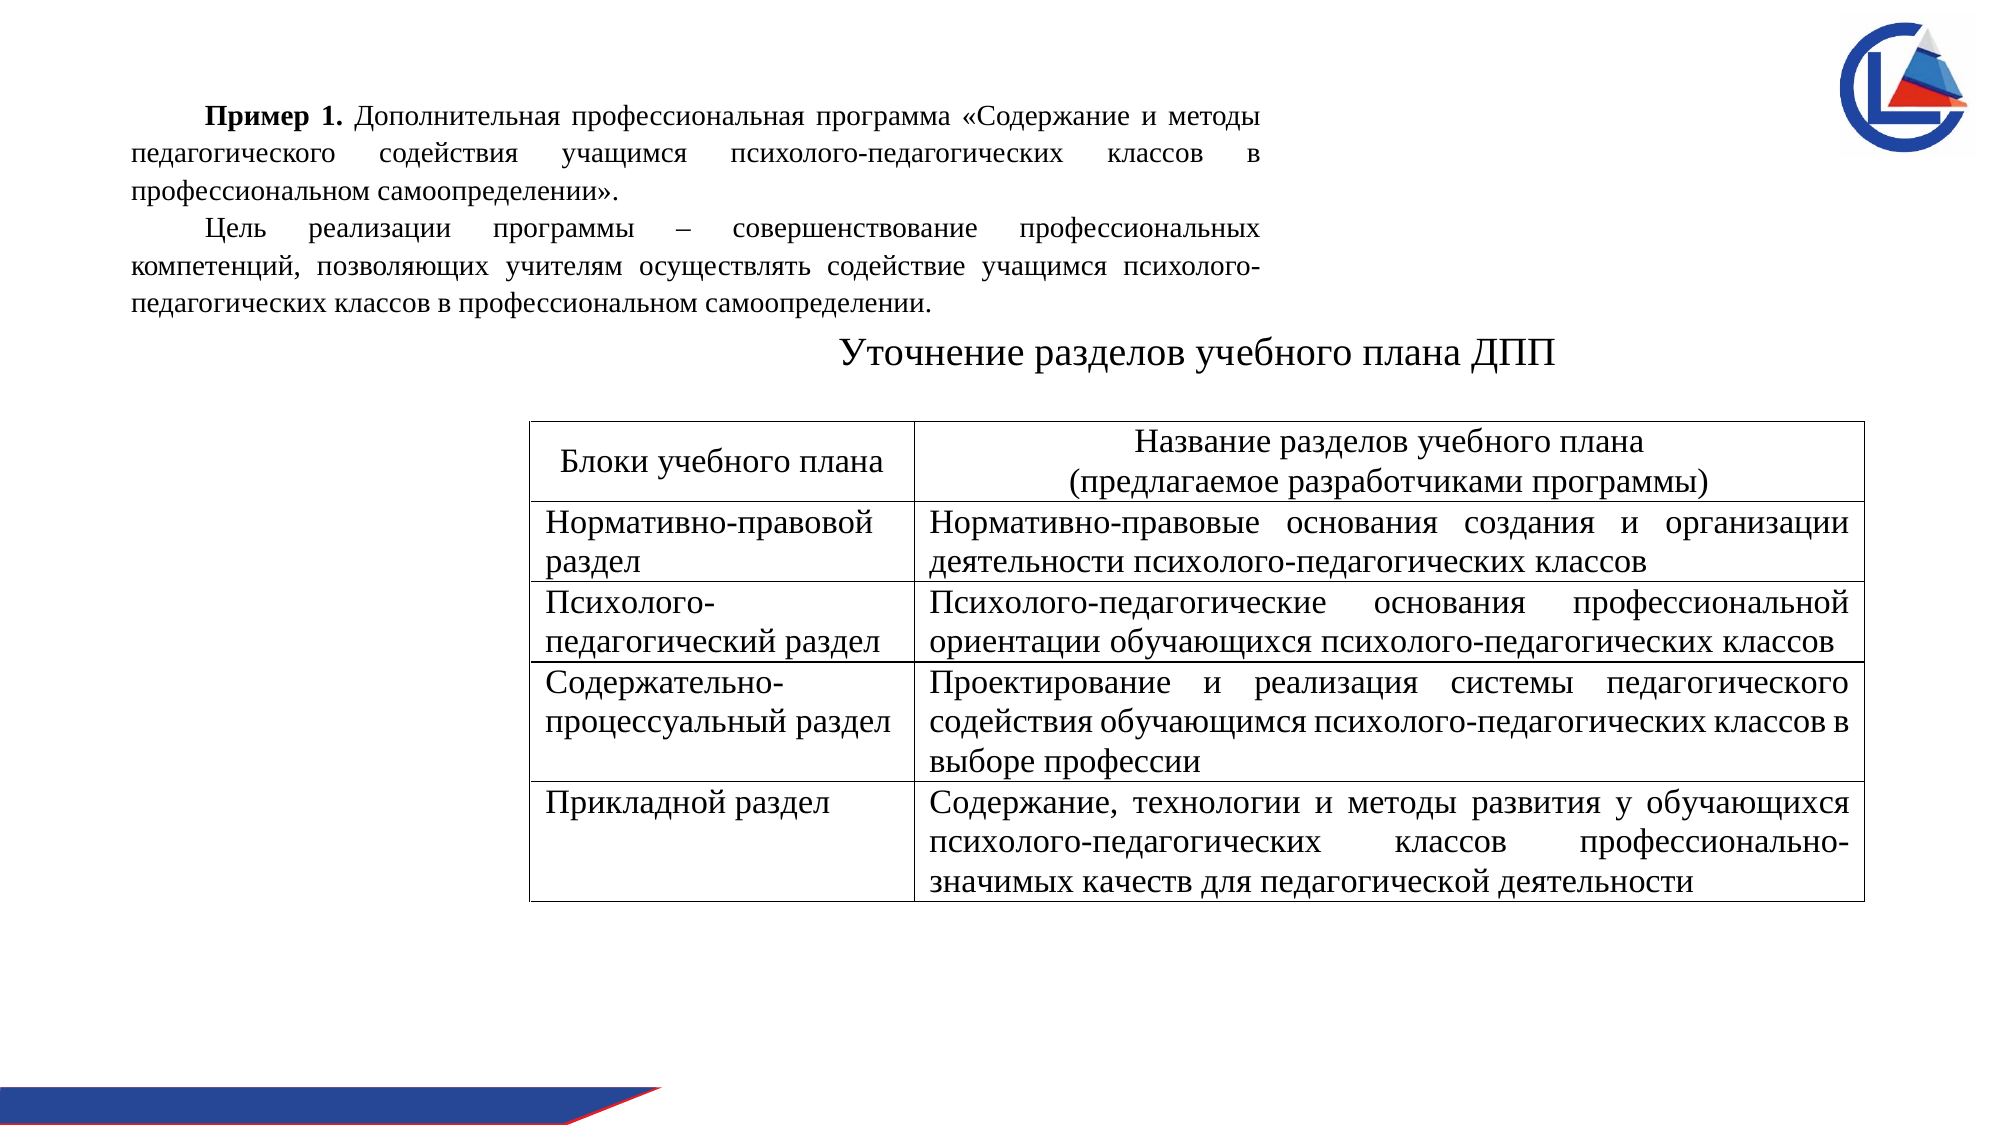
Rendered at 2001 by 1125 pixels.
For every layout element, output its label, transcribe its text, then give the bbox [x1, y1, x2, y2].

picture [1839, 14, 1976, 157]
picture [529, 328, 1865, 967]
text_box Пример 1. Дополнительная профессиональная программа «Содержание и методы педагогического содействия учащимся психолого-педагогических классов в профессиональном самоопределении». Цель реализации программы – совершенствование профессиональных компетенций, позволяющих учителям осуществлять содействие учащимся психолого-педагогических классов в профессиональном самоопределении. [116, 86, 1277, 326]
